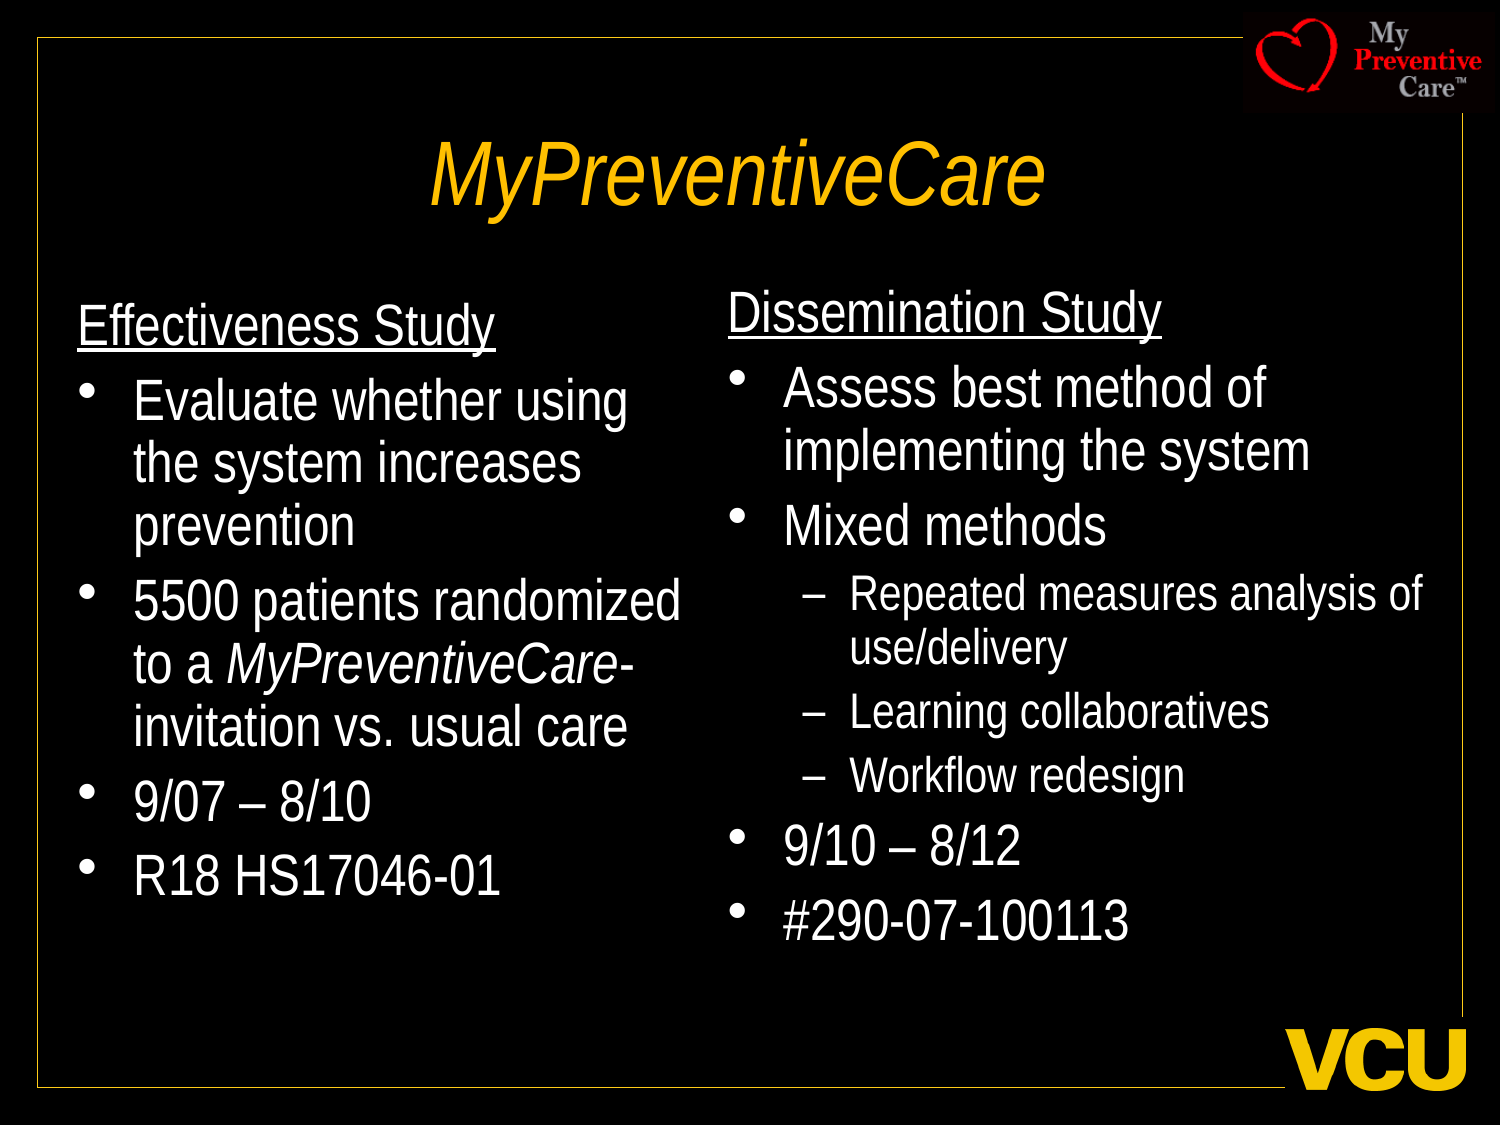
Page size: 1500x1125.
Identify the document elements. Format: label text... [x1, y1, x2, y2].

picture [1285, 1017, 1474, 1091]
list Effectiveness Study Evaluate whether using the system increases prevention 5500 patients randomized to a MyPreventiveCare-invitation vs. usual care 9/07 – 8/10 R18 HS17046-01 [62, 287, 700, 1038]
list Dissemination Study Assess best method of implementing the system Mixed methods Repeated measures analysis of use/delivery Learning collaboratives Workflow redesign 9/10 – 8/12 #290-07-100113 [712, 274, 1464, 976]
title MyPreventiveCare [74, 74, 1426, 263]
picture [1243, 12, 1495, 113]
slide_number 28 [1074, 1025, 1388, 1100]
